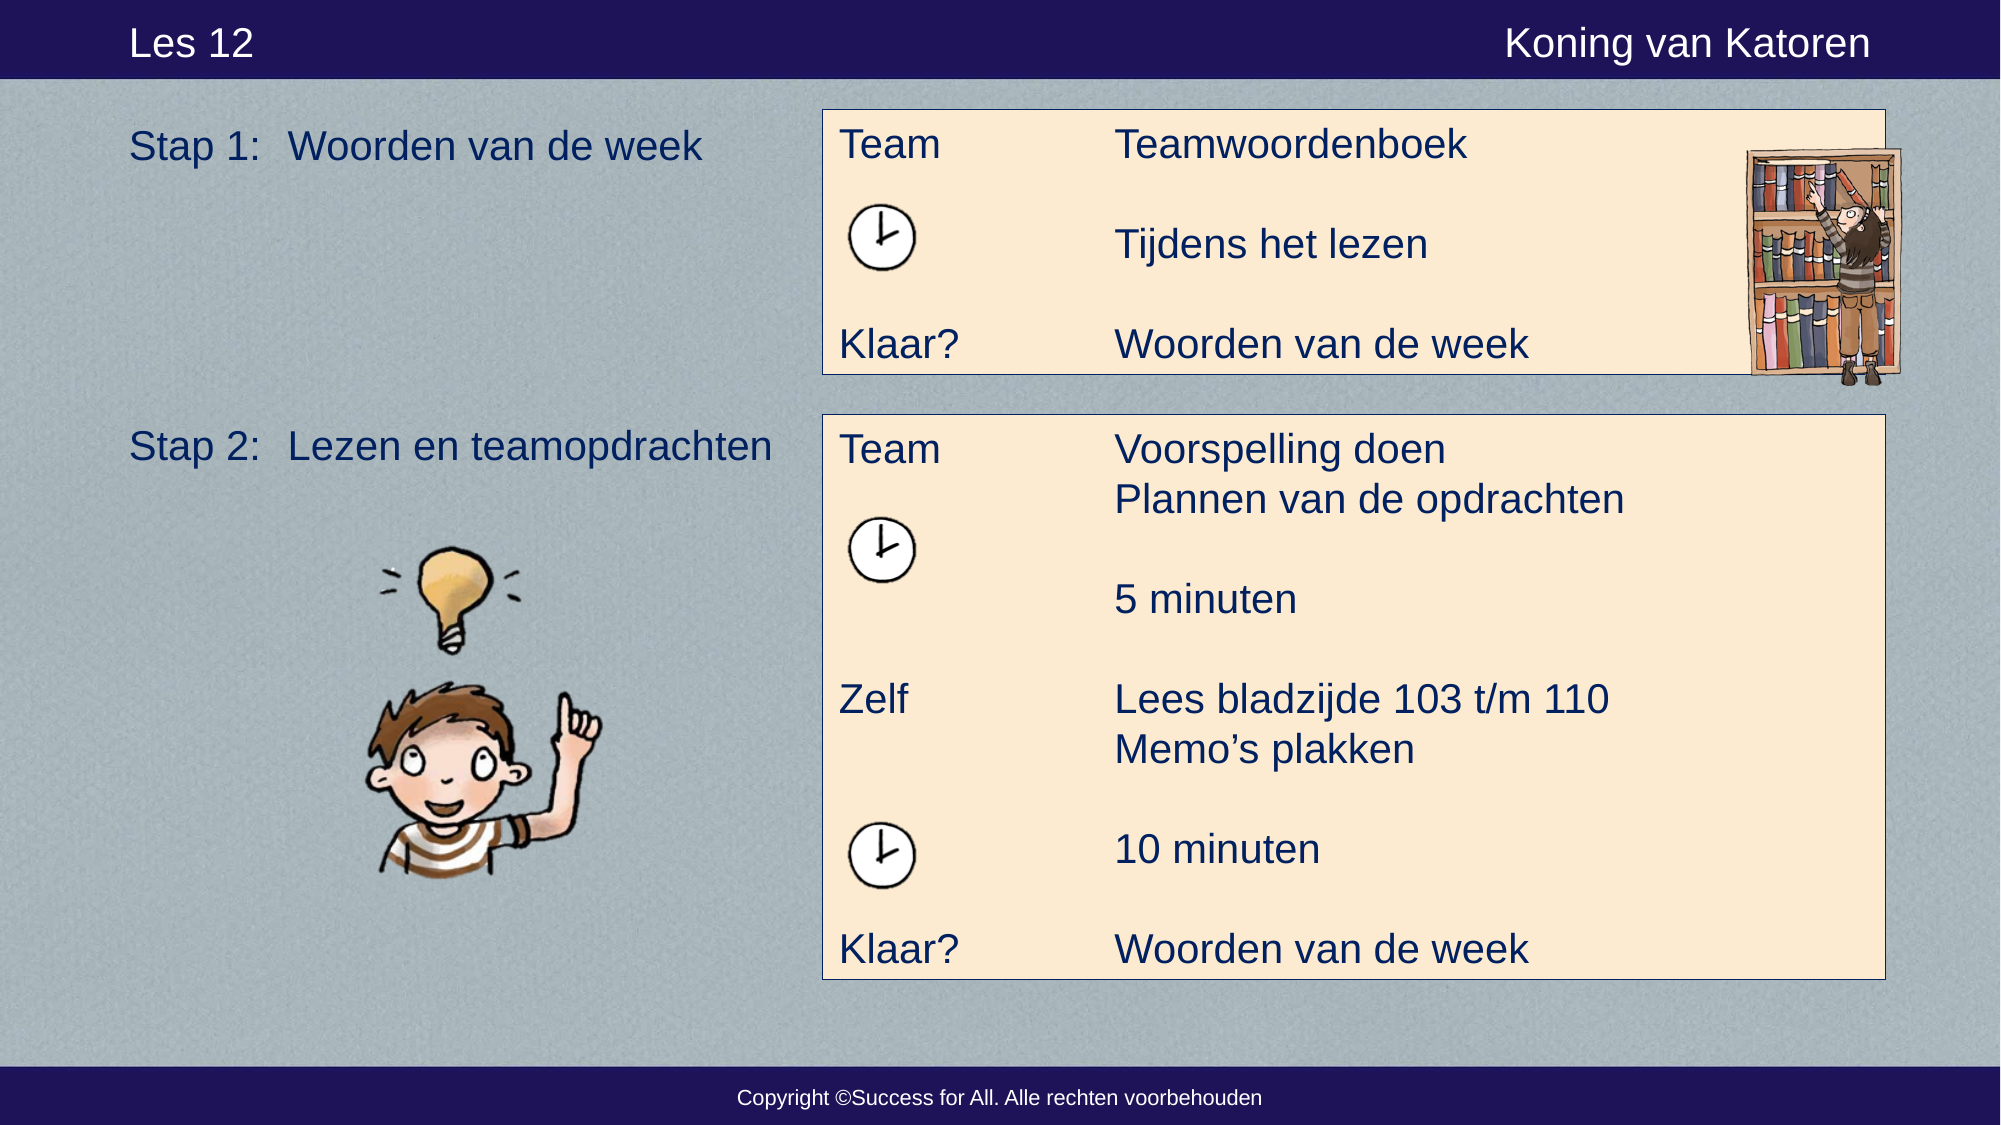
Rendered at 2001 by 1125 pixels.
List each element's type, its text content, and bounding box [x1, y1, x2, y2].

text_box Koning van Katoren [999, 8, 1886, 73]
text_box Stap 1: Woorden van de week Stap 2: Lezen en teamopdrachten [114, 111, 907, 527]
picture [0, 0, 2001, 1125]
text_box Les 12 [114, 8, 354, 73]
text_box Team Teamwoordenboek Tijdens het lezen Klaar? Woorden van de week [822, 109, 1886, 375]
text_box Copyright ©Success for All. Alle rechten voorbehouden [0, 1076, 2000, 1125]
text_box Team Voorspelling doen Plannen van de opdrachten 5 minuten Zelf Lees bladzijde 103 t/m 110 Memo’s plakken 10 minuten Klaar? Woorden van de week [822, 414, 1886, 980]
